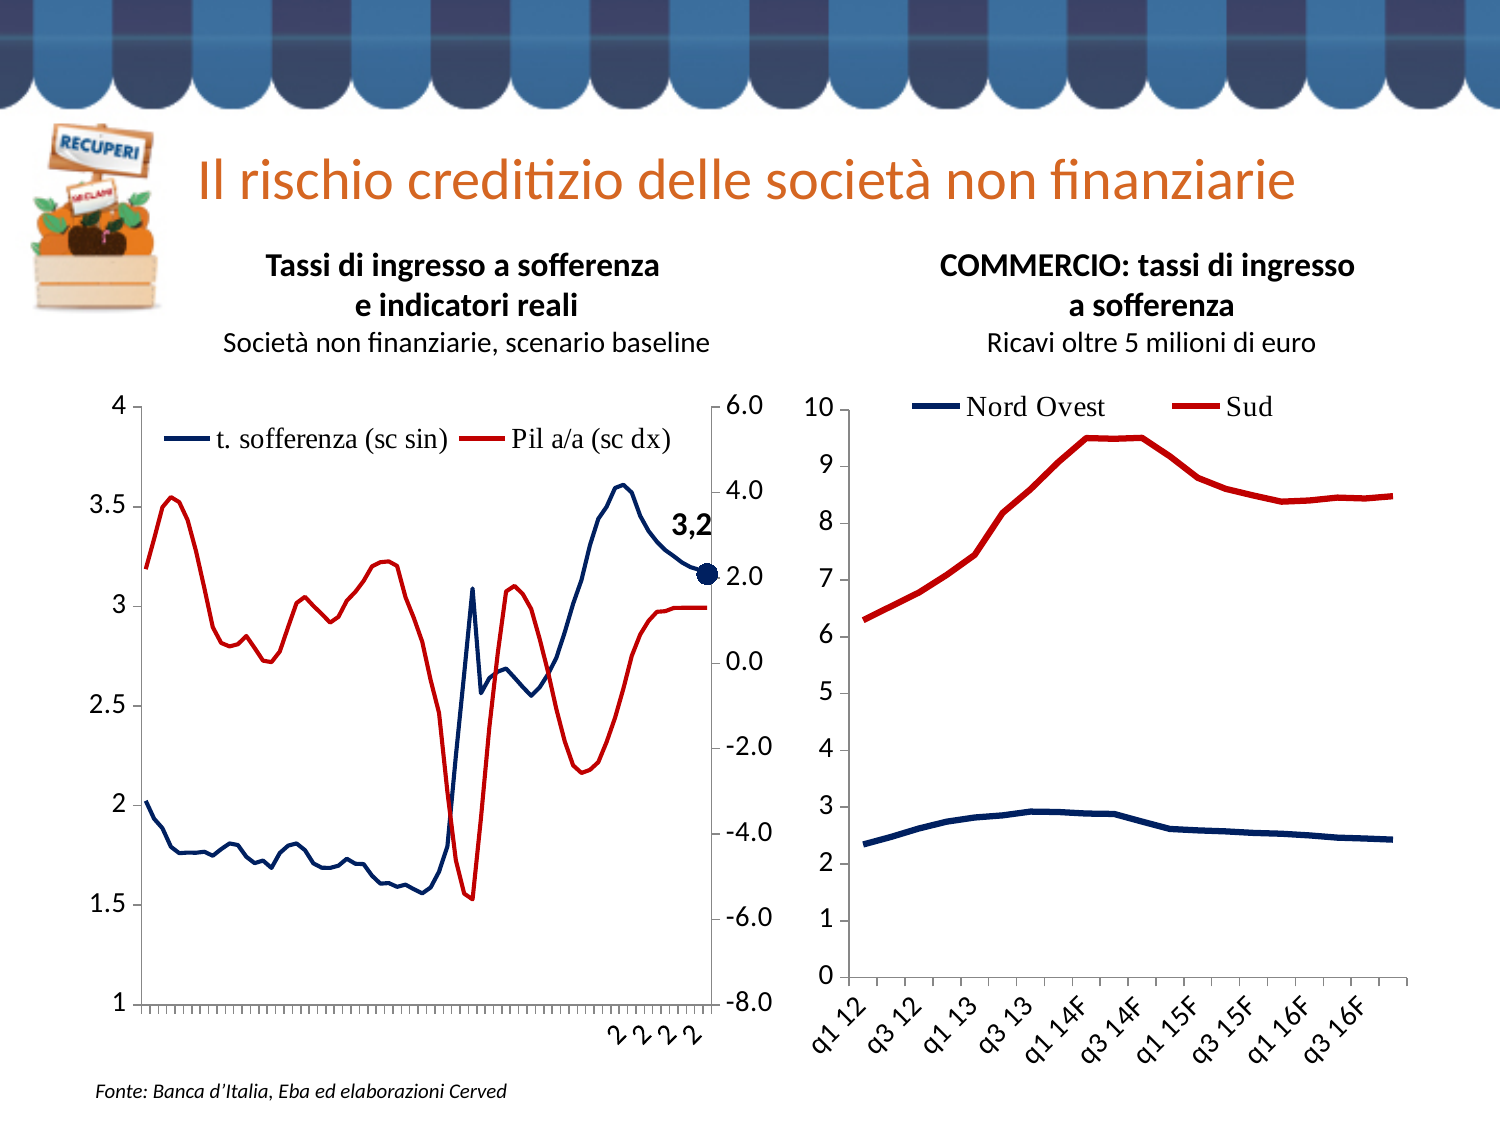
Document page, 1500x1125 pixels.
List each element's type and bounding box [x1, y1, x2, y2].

picture [0, 0, 1500, 1125]
chart [796, 371, 1456, 1107]
chart [88, 370, 774, 1083]
